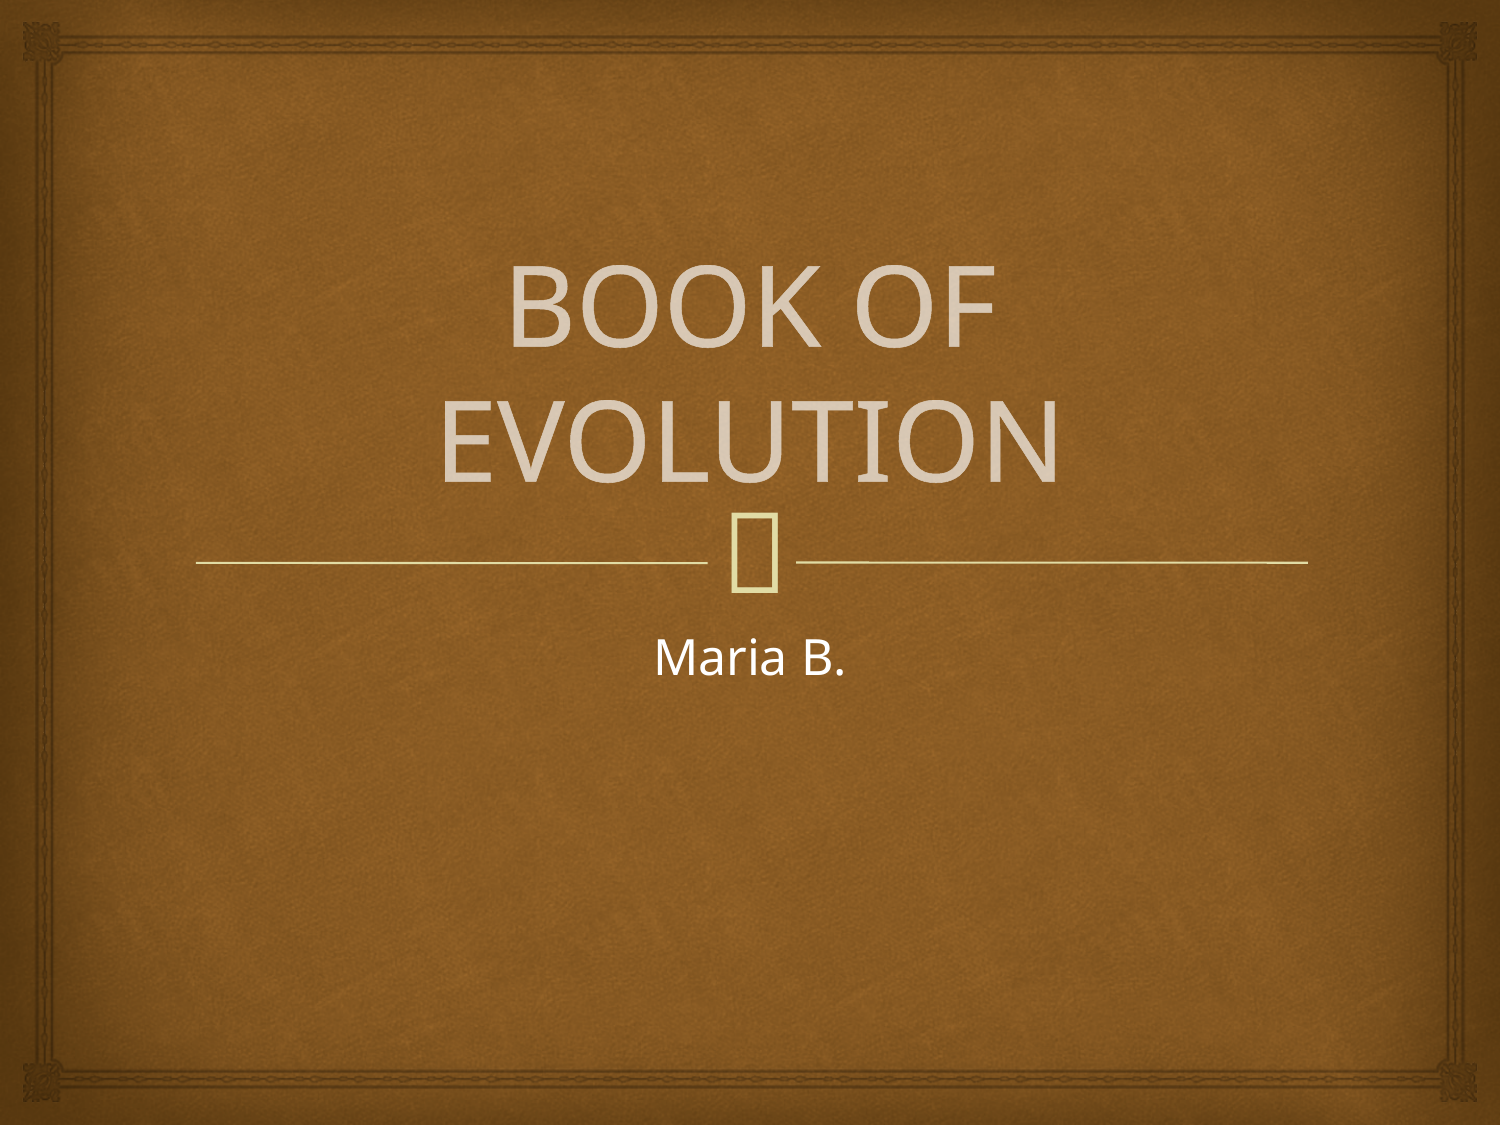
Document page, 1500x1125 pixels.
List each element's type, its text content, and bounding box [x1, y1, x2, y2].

picture [0, 0, 1500, 1125]
title BOOK OF EVOLUTION [194, 227, 1306, 512]
subtitle Maria B. [225, 618, 1275, 906]
